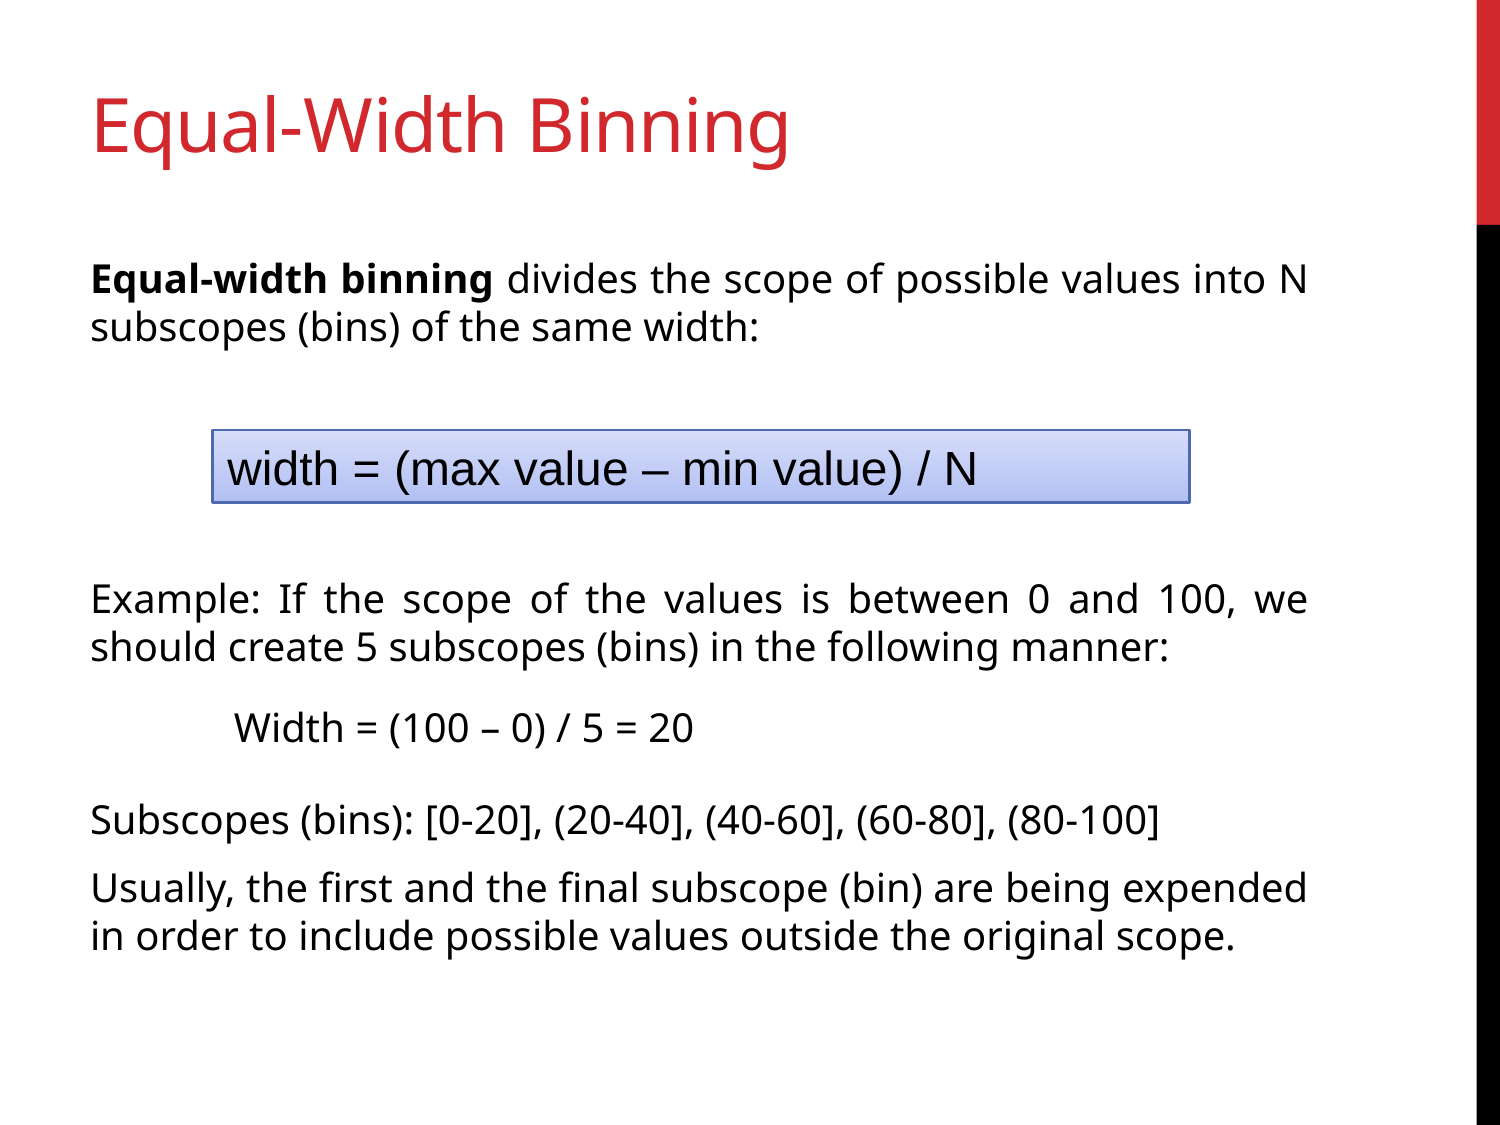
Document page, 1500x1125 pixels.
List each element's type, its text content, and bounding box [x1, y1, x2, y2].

list Equal-width binning divides the scope of possible values into N subscopes (bins) of the same width: Example: If the scope of the values is between 0 and 100, we should create 5 subscopes (bins) in the following manner: Width = (100 – 0) / 5 = 20 Subscopes (bins): [0-20], (20-40], (40-60], (60-80], (80-100] Usually, the first and the final subscope (bin) are being expended in order to include possible values outside the original scope. [75, 245, 1325, 1005]
text_box width = (max value – min value) / N [211, 429, 1191, 504]
title Equal-Width Binning [75, 25, 1325, 175]
